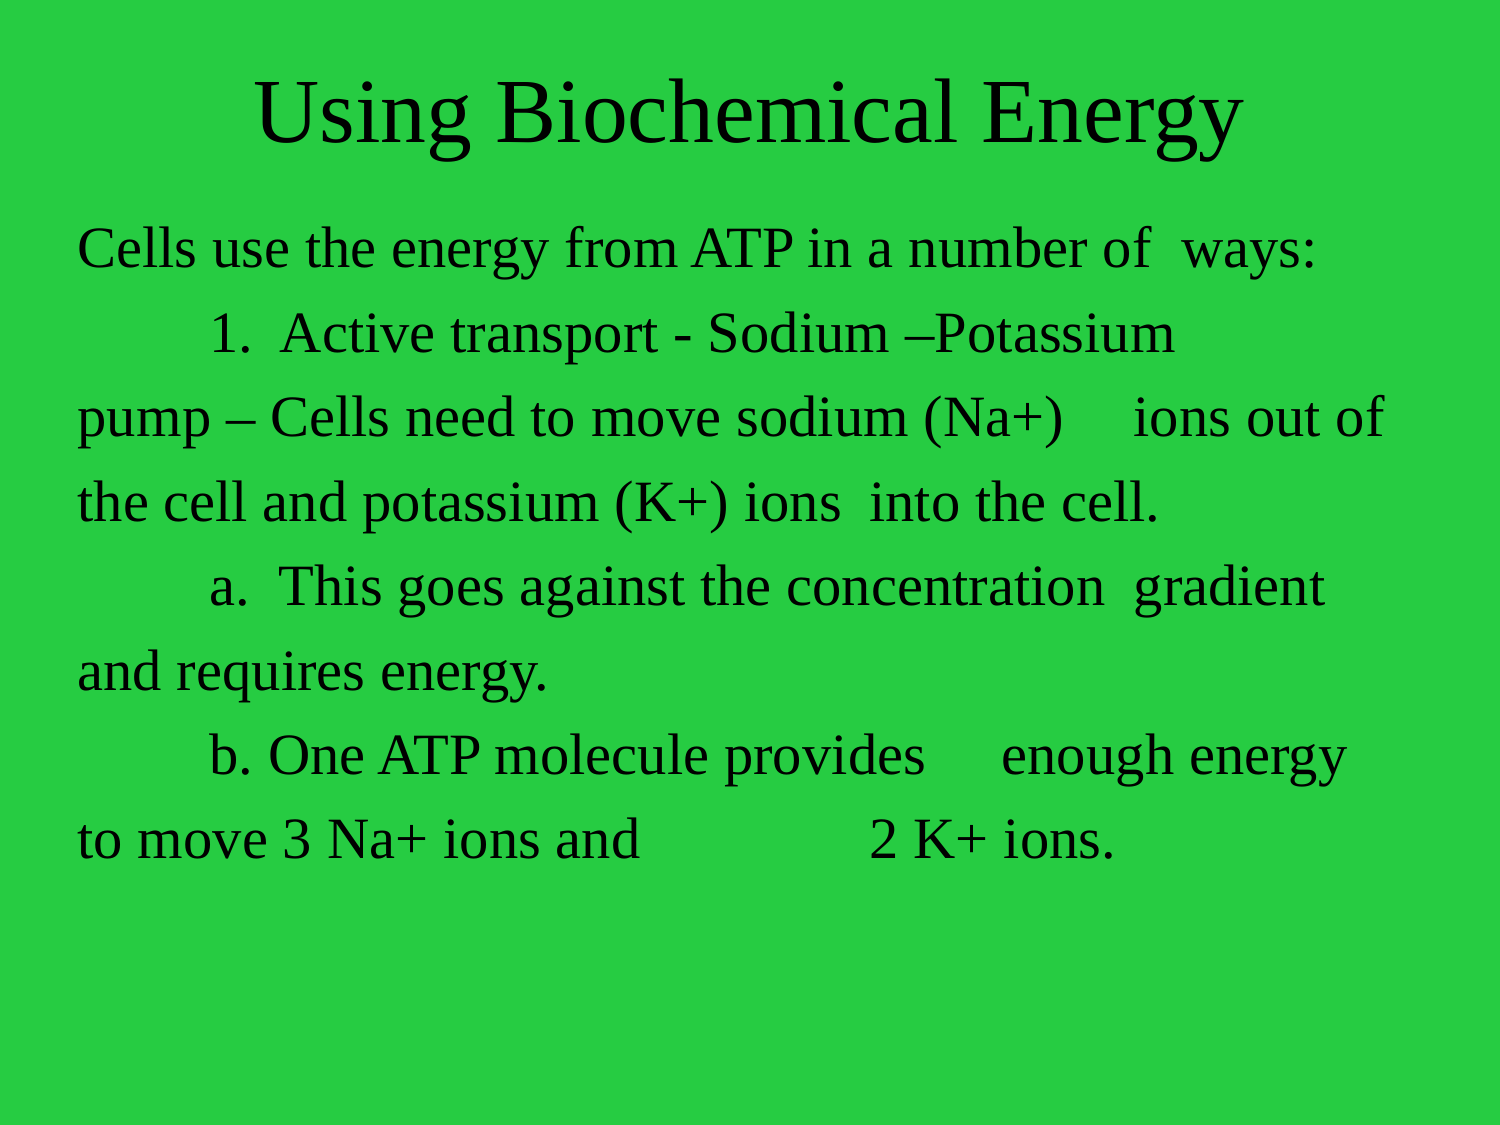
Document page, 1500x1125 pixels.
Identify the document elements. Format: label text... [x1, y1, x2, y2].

title Using Biochemical Energy [75, 24, 1425, 188]
list Cells use the energy from ATP in a number of ways: 1. Active transport - Sodium –Potassium pump – Cells need to move sodium (Na+) ions out of the cell and potassium (K+) ions into the cell. a. This goes against the concentration gradient and requires energy. b. One ATP molecule provides enough energy to move 3 Na+ ions and 2 K+ ions. [62, 187, 1413, 1080]
